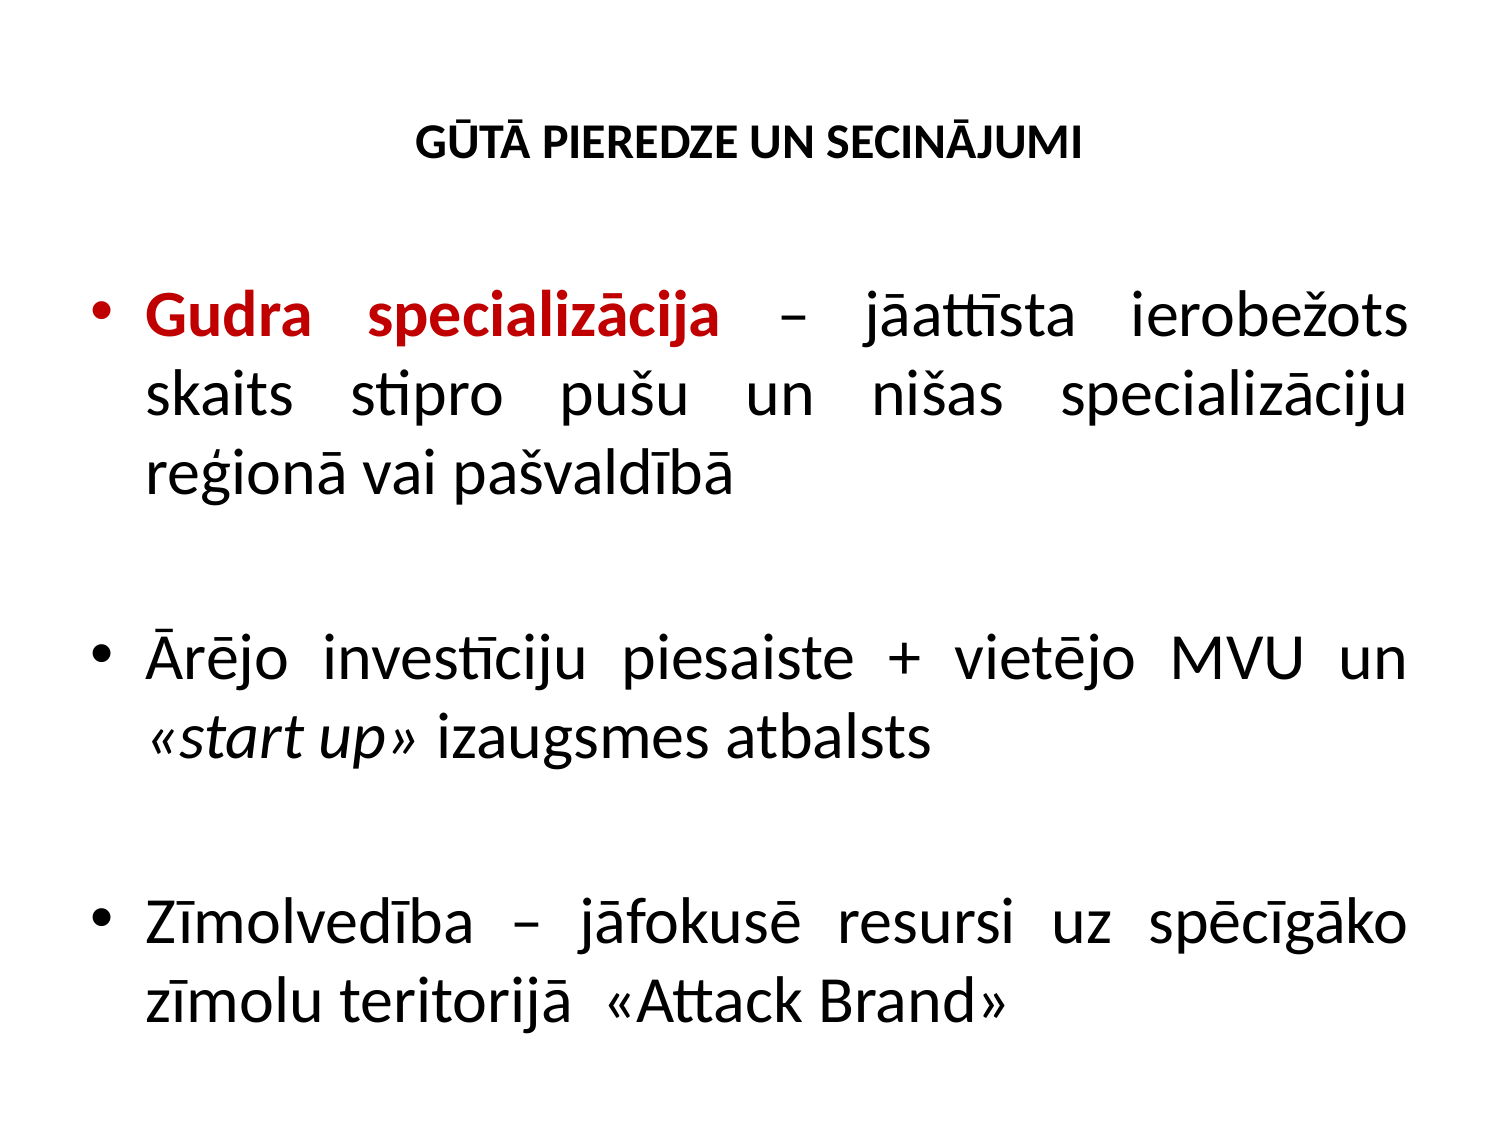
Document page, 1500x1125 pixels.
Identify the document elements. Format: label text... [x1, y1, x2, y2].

list Gudra specializācija – jāattīsta ierobežots skaits stipro pušu un nišas specializāciju reģionā vai pašvaldībā Ārējo investīciju piesaiste + vietējo MVU un «start up» izaugsmes atbalsts Zīmolvedība – jāfokusē resursi uz spēcīgāko zīmolu teritorijā «Attack Brand» [75, 262, 1425, 1047]
title GŪTĀ PIEREDZE UN SECINĀJUMI [75, 45, 1425, 233]
